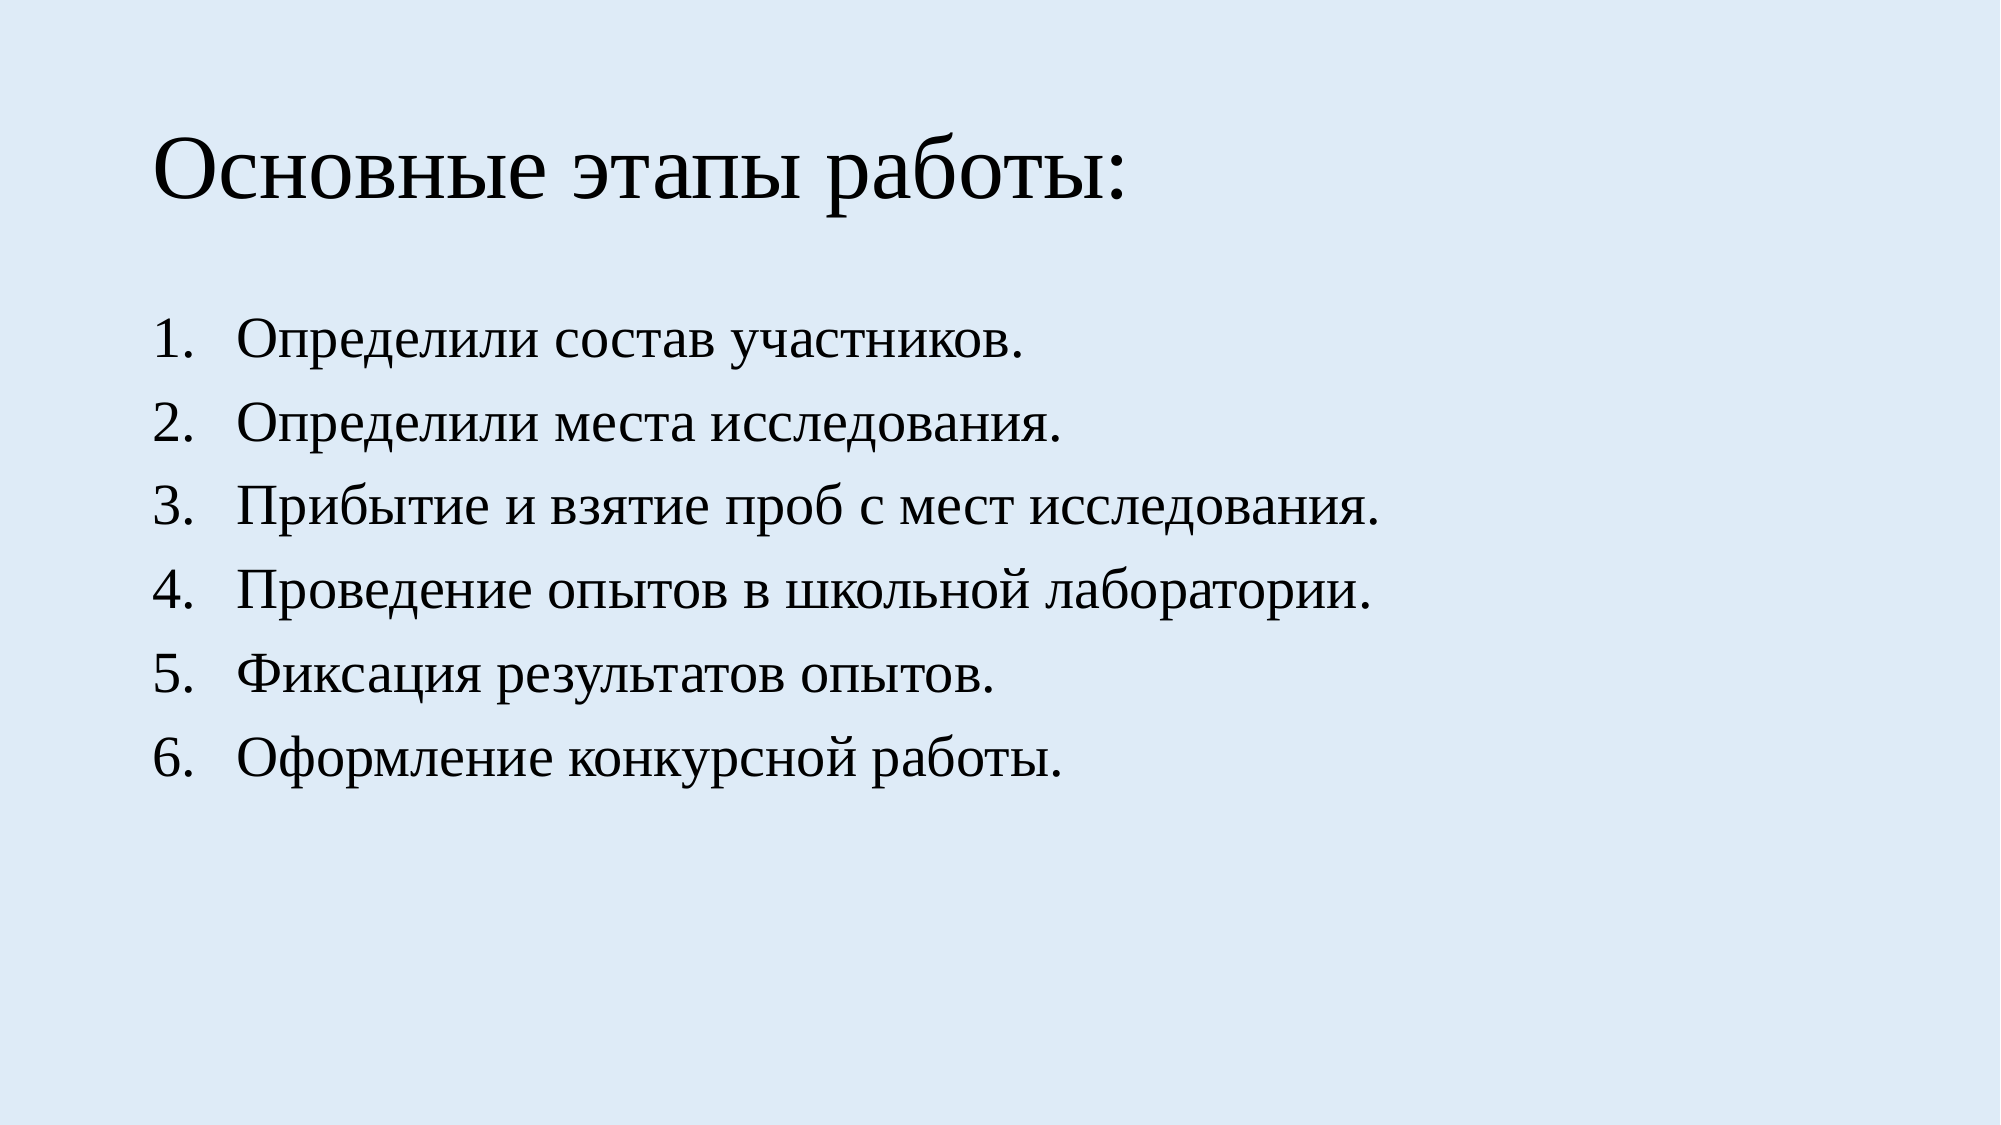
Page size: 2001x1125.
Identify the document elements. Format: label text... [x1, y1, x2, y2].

list Определили состав участников. Определили места исследования. Прибытие и взятие проб с мест исследования. Проведение опытов в школьной лаборатории. Фиксация результатов опытов. Оформление конкурсной работы. [137, 299, 1863, 1014]
title Основные этапы работы: [137, 59, 1863, 278]
